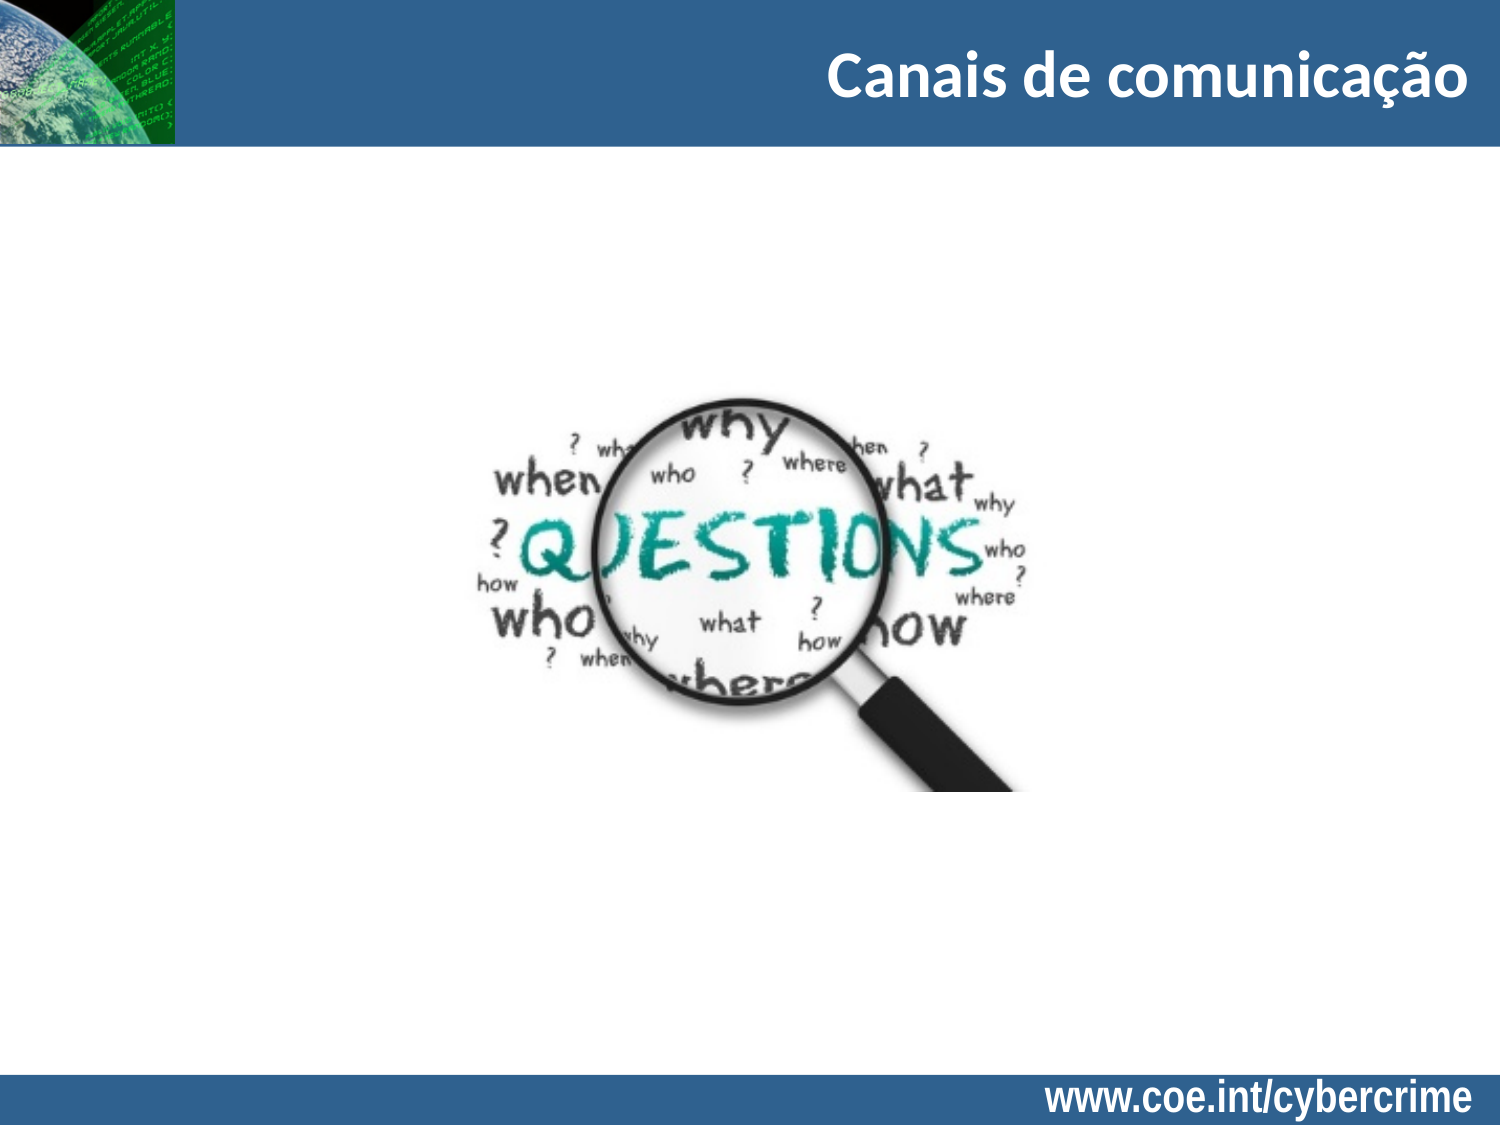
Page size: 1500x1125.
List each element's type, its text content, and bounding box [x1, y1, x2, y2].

text_box Canais de comunicação [177, 0, 1500, 149]
text_box www.coe.int/cybercrime [1030, 1059, 1500, 1125]
text_box [0, 1073, 1030, 1125]
picture [0, 0, 175, 144]
picture [443, 332, 1057, 793]
